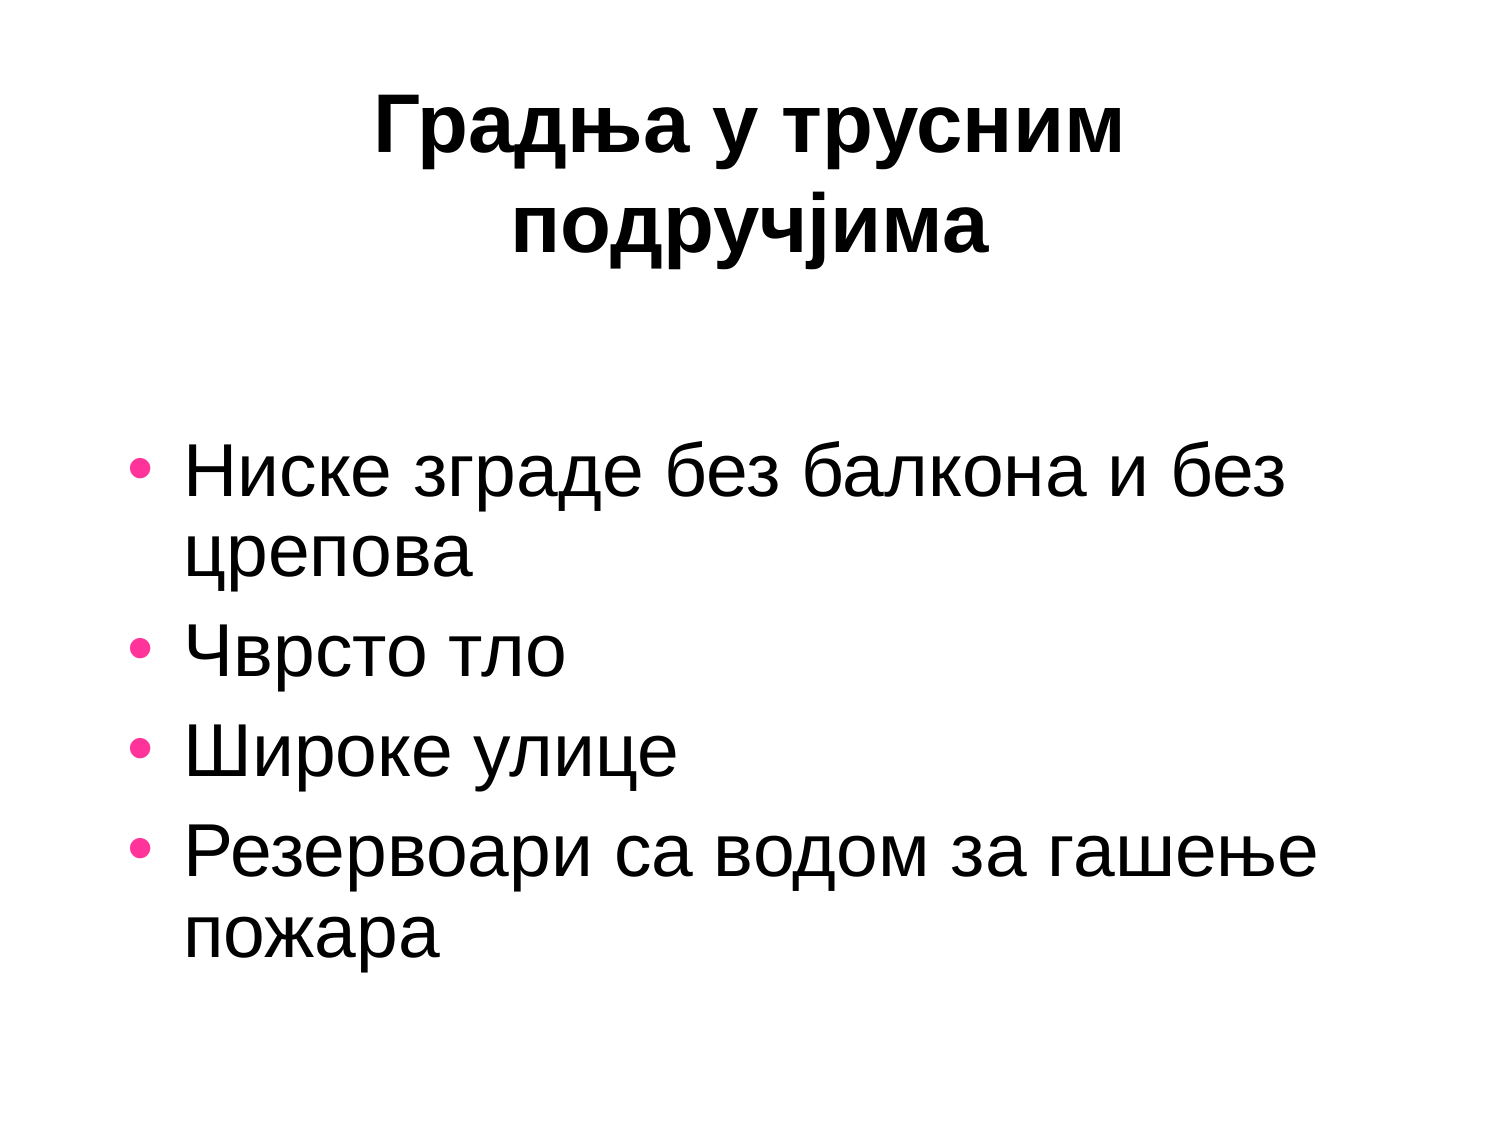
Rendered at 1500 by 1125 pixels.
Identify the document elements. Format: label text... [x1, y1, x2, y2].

list Ниске зграде без балкона и без црепова Чврсто тло Широке улице Резервоари са водом за гашење пожара [112, 324, 1388, 1000]
title Градња у трусним подручјима [112, 49, 1388, 290]
